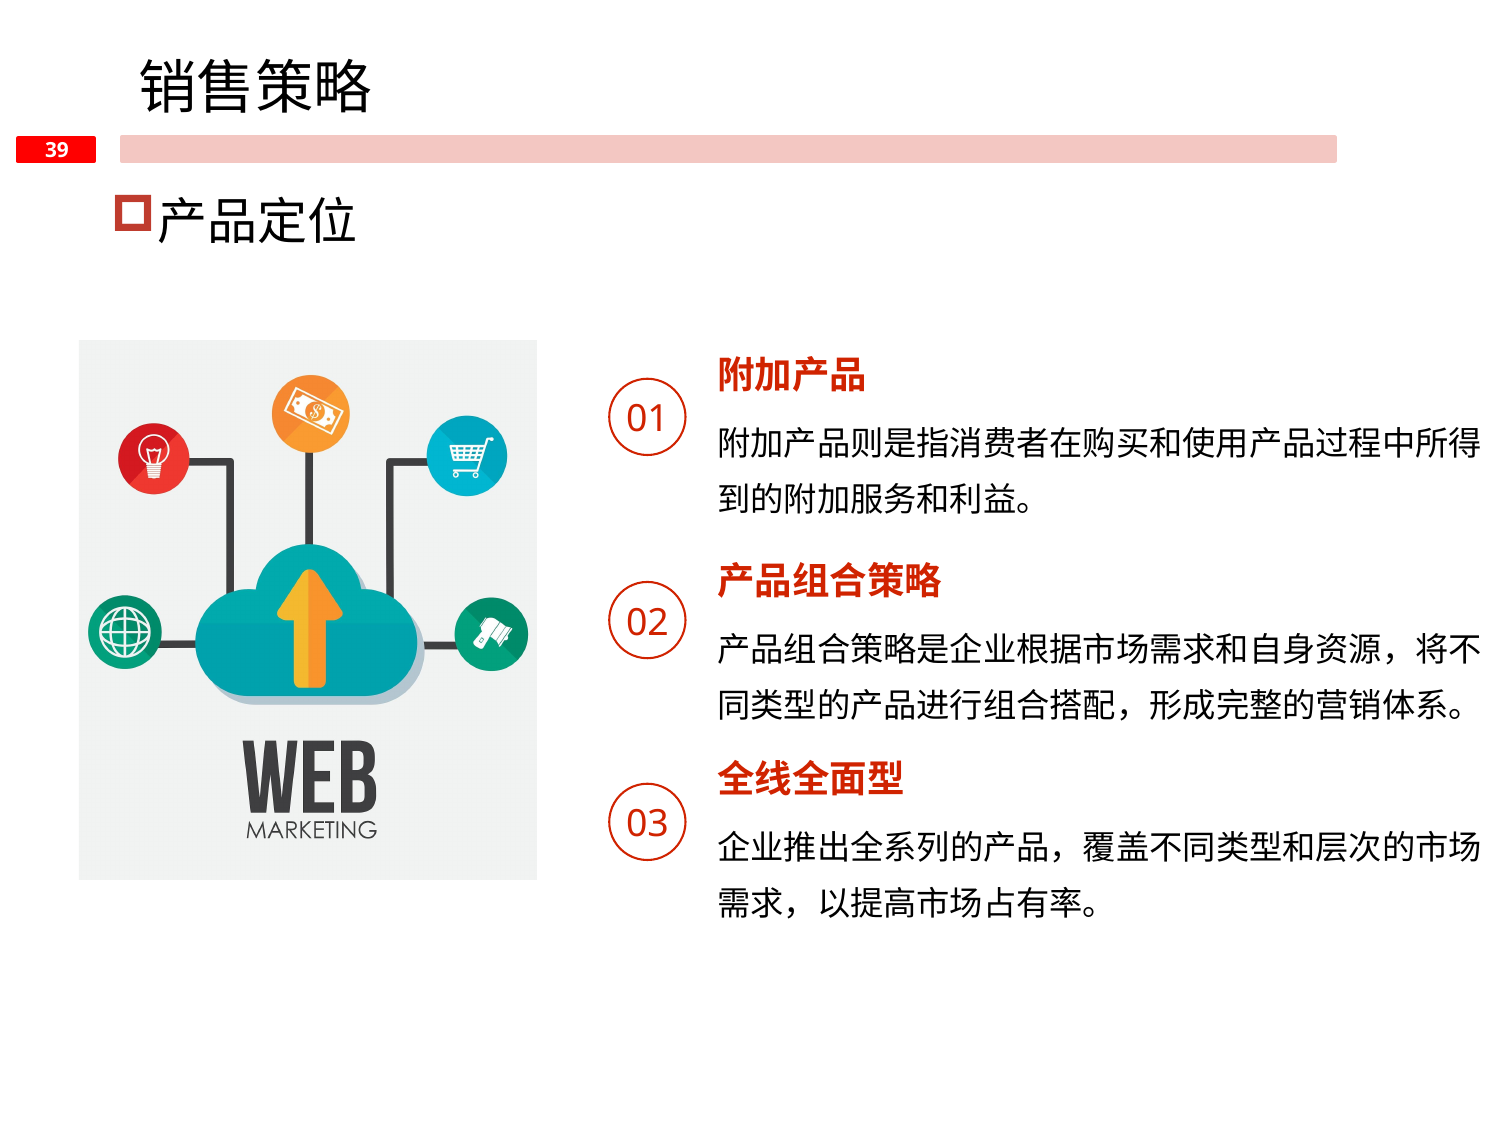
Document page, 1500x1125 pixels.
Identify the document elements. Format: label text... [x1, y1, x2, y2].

text_box [622, 378, 673, 388]
text_box 企业推出全系列的产品，覆盖不同类型和层次的市场需求，以提高市场占有率。 [709, 806, 1500, 901]
text_box [621, 445, 674, 456]
text_box 附加产品则是指消费者在购买和使用产品过程中所得到的附加服务和利益。 [709, 402, 1500, 497]
text_box 全线全面型 [709, 744, 1415, 805]
text_box [17, 129, 97, 189]
text_box 附加产品 [709, 340, 1415, 401]
text_box 产品组合策略 [709, 546, 1415, 607]
text_box 产品定位 [96, 181, 1081, 276]
text_box [622, 783, 673, 793]
picture [78, 340, 538, 880]
text_box [621, 850, 674, 861]
text_box 03 [597, 793, 698, 850]
text_box 01 [597, 388, 698, 445]
text_box 产品组合策略是企业根据市场需求和自身资源，将不同类型的产品进行组合搭配，形成完整的营销体系。 [709, 608, 1500, 703]
text_box 02 [597, 592, 698, 649]
text_box [622, 649, 673, 659]
text_box [621, 581, 674, 592]
text_box 销售策略 [123, 42, 958, 128]
